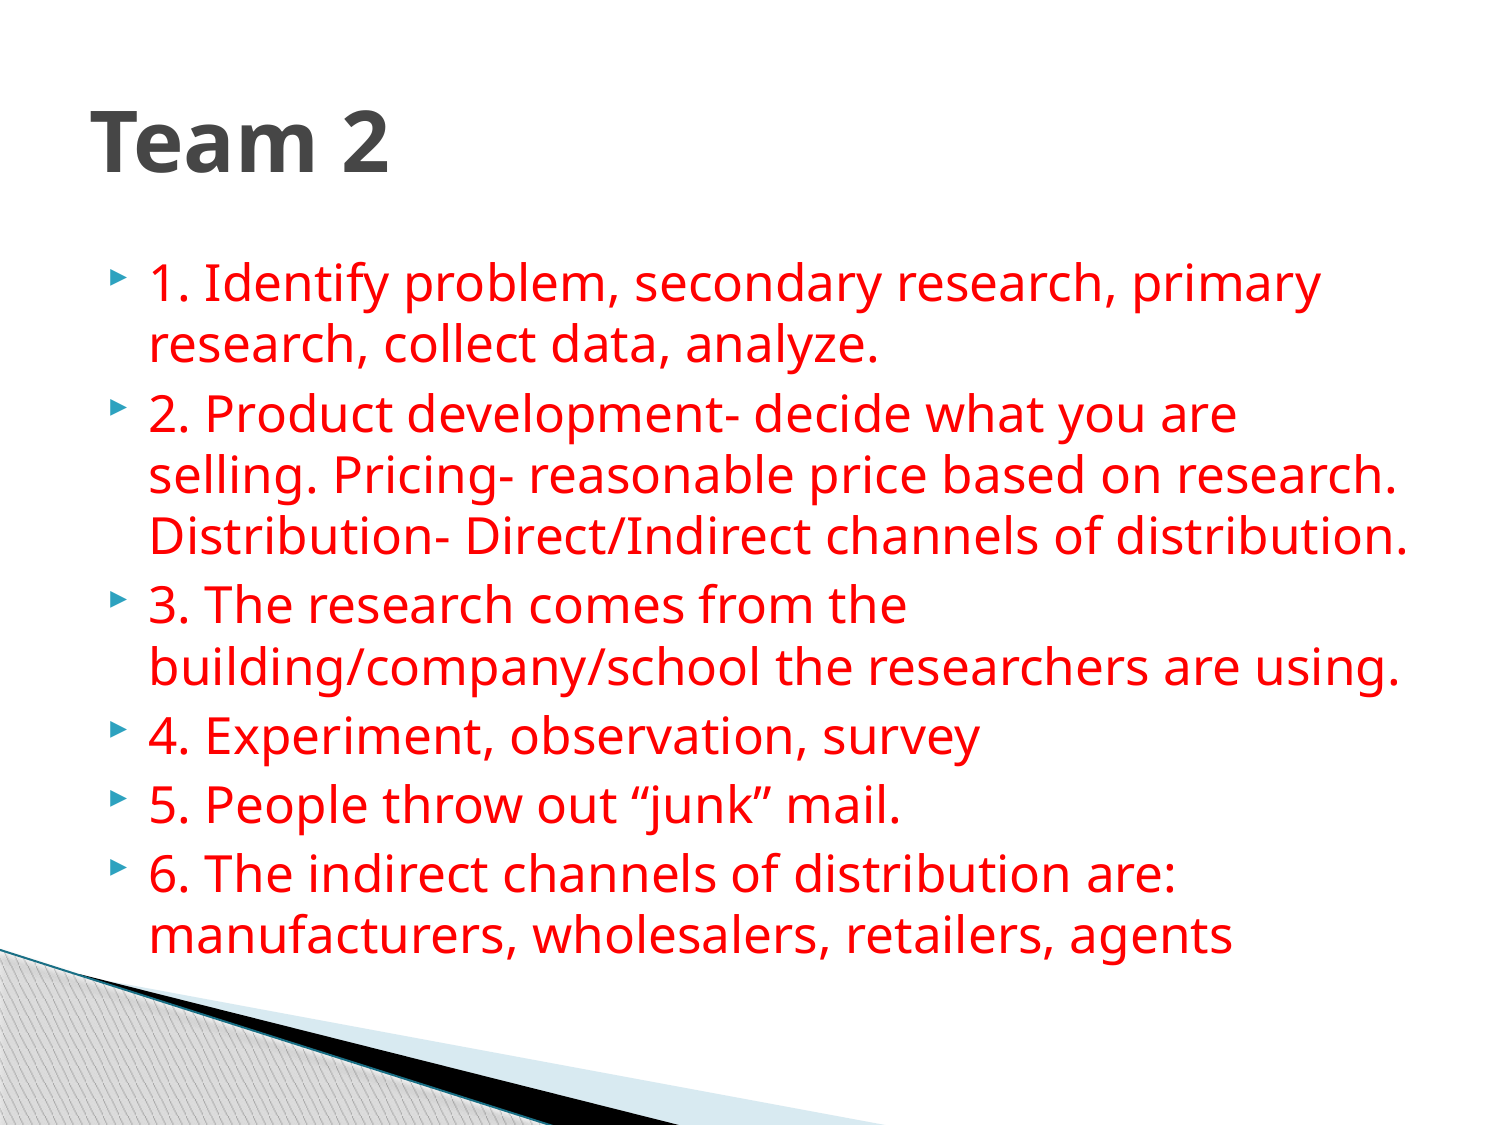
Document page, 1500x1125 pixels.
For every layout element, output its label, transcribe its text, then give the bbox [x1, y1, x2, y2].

title Team 2 [75, 45, 1425, 233]
list 1. Identify problem, secondary research, primary research, collect data, analyze. 2. Product development- decide what you are selling. Pricing- reasonable price based on research. Distribution- Direct/Indirect channels of distribution. 3. The research comes from the building/company/school the researchers are using. 4. Experiment, observation, survey 5. People throw out “junk” mail. 6. The indirect channels of distribution are: manufacturers, wholesalers, retailers, agents [75, 243, 1425, 986]
